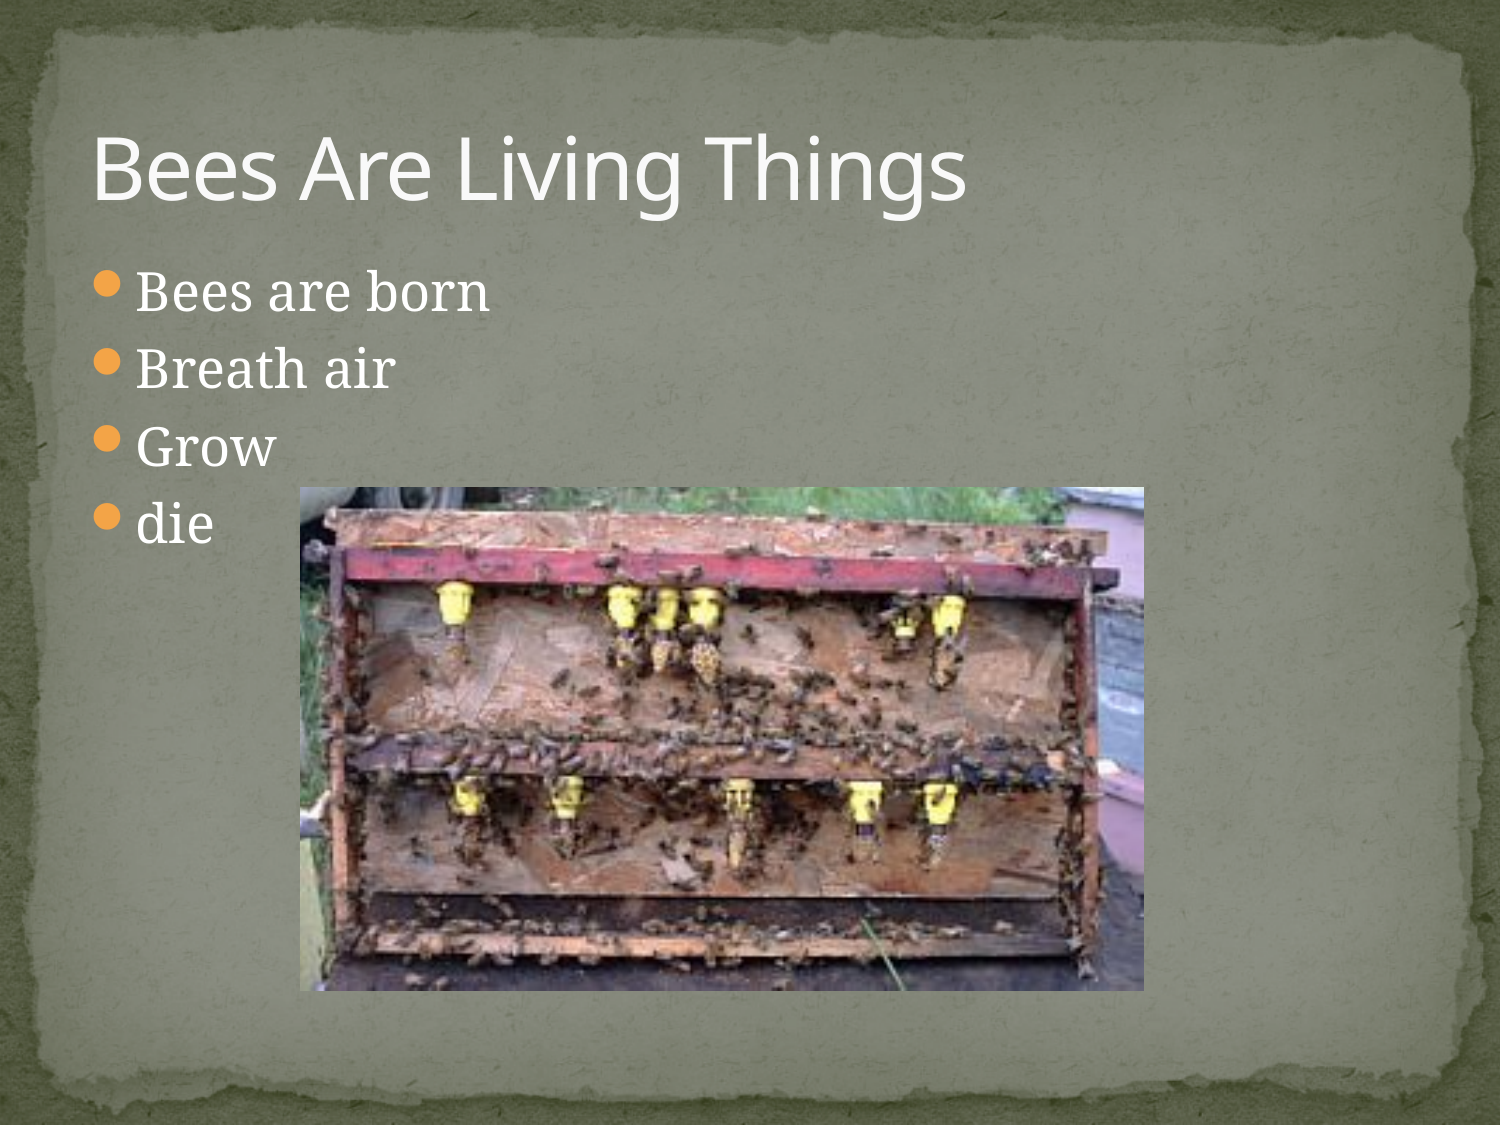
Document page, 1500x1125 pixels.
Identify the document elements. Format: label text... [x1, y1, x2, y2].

list Bees are born Breath air Grow die [75, 249, 1425, 1000]
picture [300, 487, 1144, 991]
title Bees Are Living Things [74, 24, 1425, 225]
